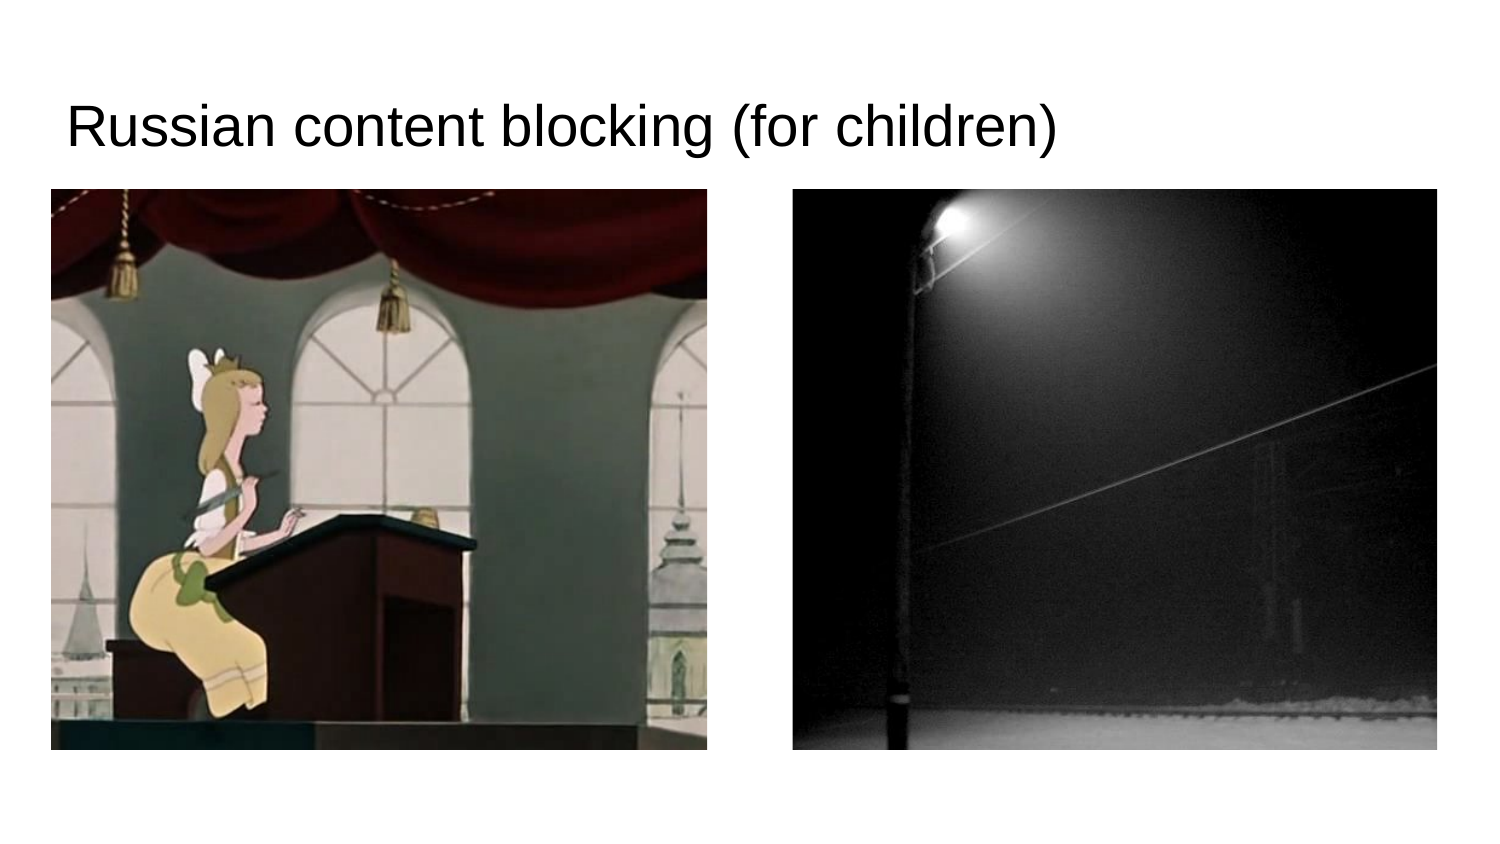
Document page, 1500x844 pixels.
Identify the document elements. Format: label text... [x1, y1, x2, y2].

title Russian content blocking (for children) [51, 72, 1449, 167]
picture [50, 188, 708, 750]
picture [792, 188, 1438, 750]
